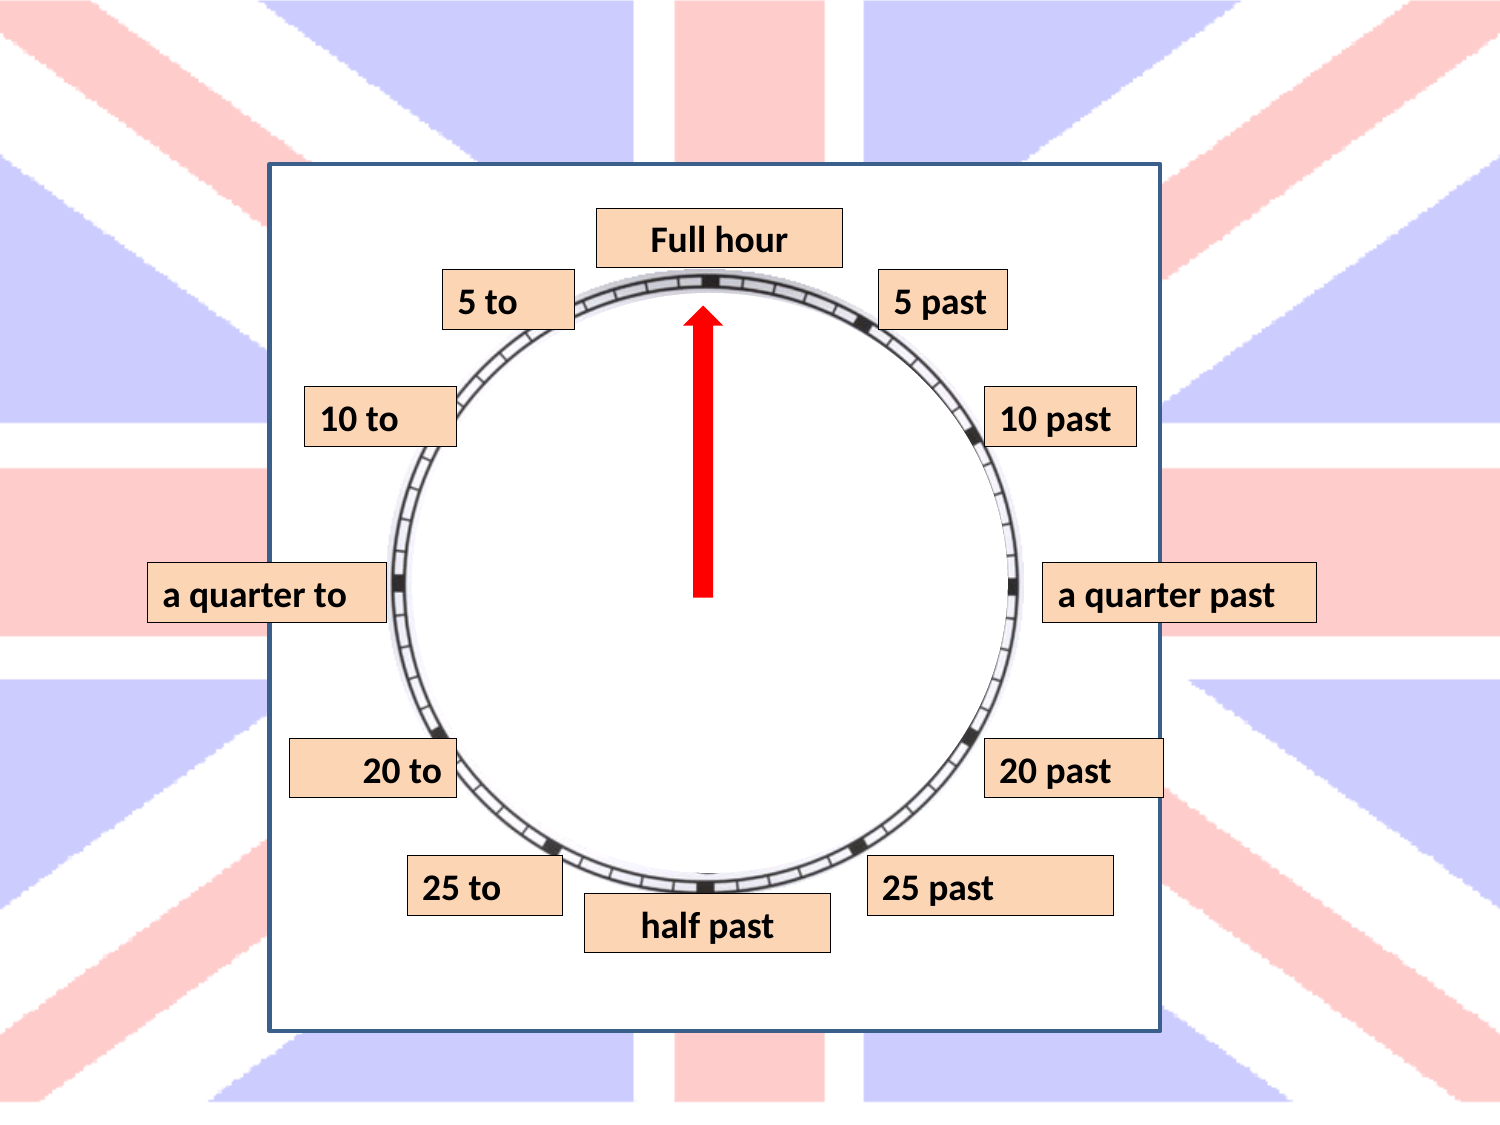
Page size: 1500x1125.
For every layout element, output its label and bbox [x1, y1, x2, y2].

text_box [398, 292, 1009, 891]
text_box [269, 163, 1161, 1032]
picture [0, 0, 1500, 1125]
